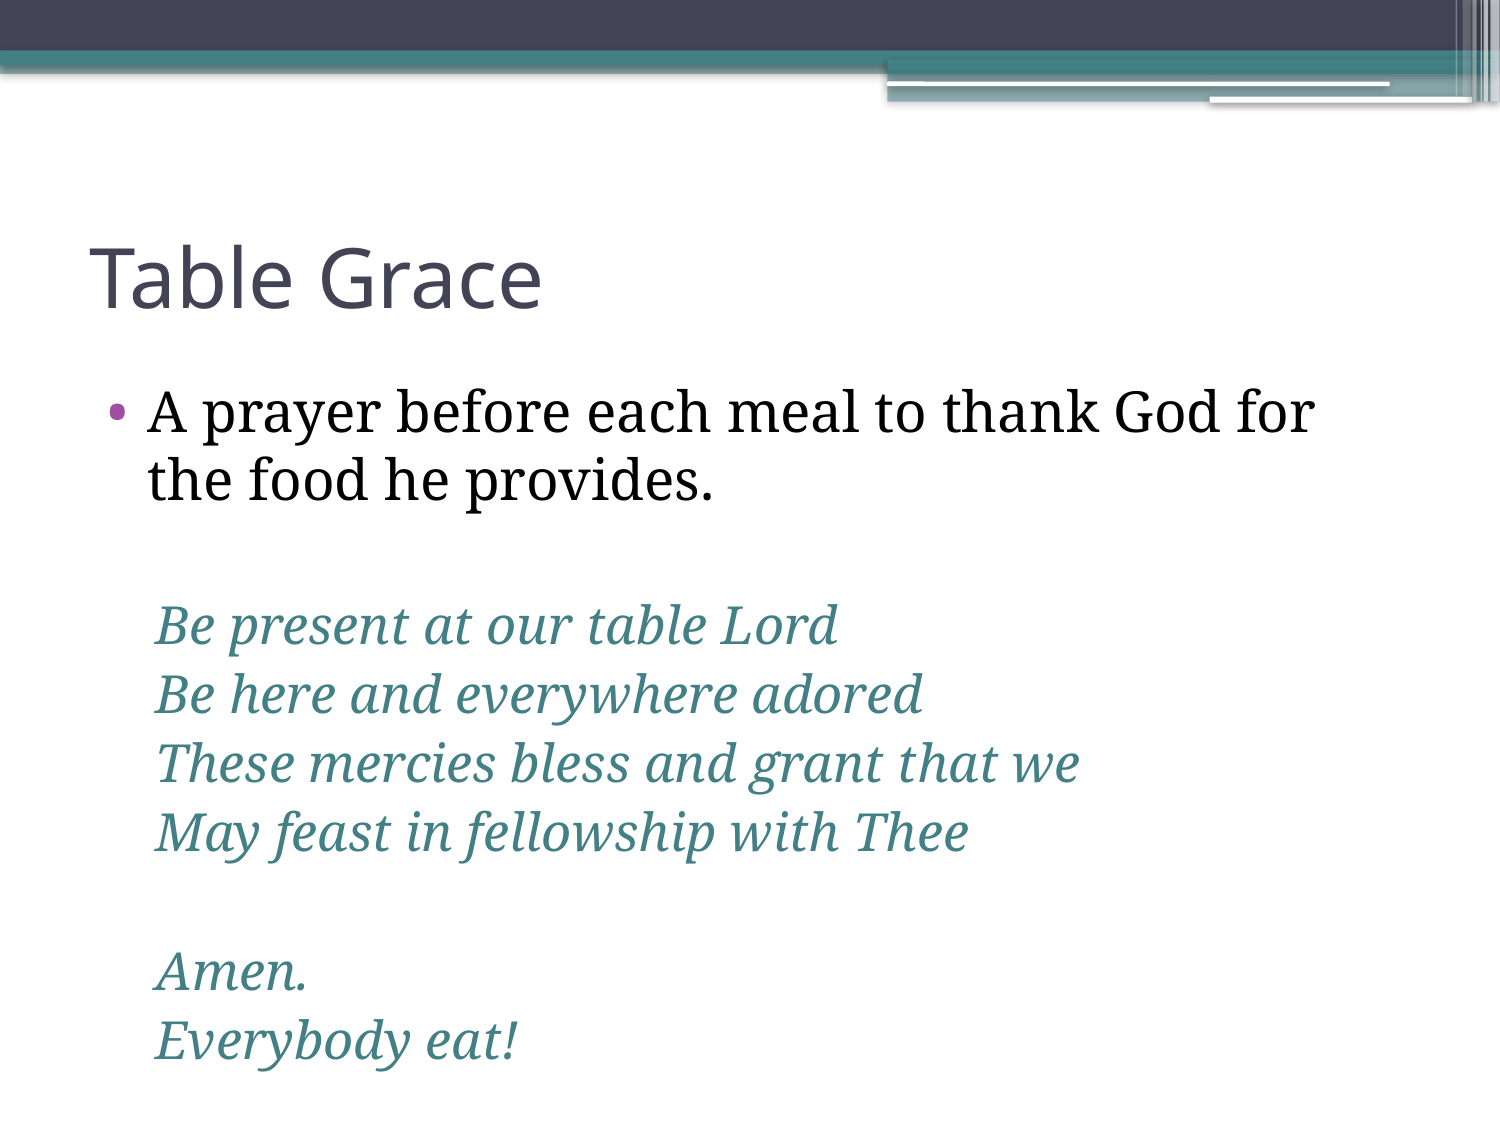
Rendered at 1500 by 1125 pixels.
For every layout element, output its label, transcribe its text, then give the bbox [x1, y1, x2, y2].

title Table Grace [75, 187, 1425, 363]
list A prayer before each meal to thank God for the food he provides. Be present at our table Lord Be here and everywhere adored These mercies bless and grant that we May feast in fellowship with Thee Amen. Everybody eat! [75, 368, 1425, 1079]
